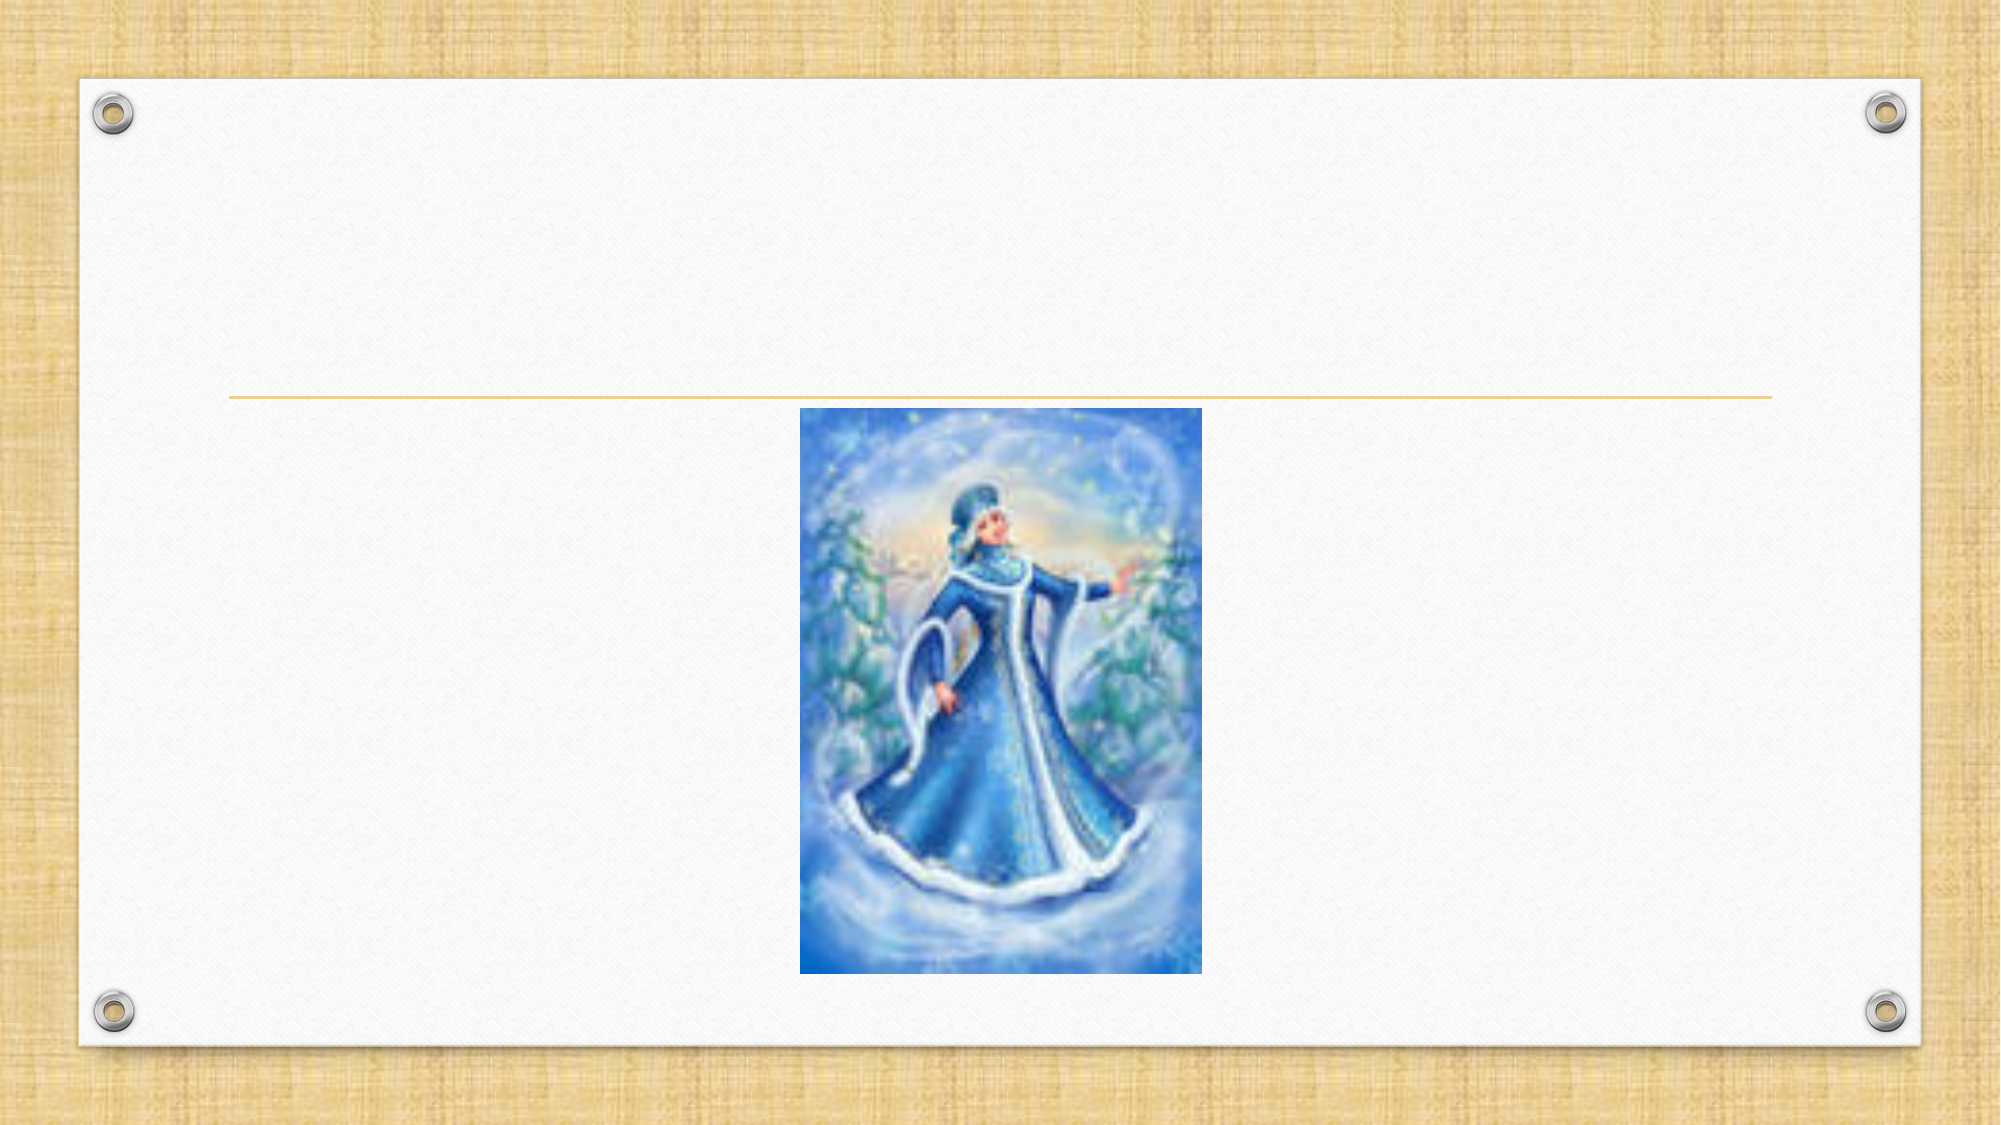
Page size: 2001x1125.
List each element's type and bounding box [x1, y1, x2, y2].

picture [0, 0, 2001, 1125]
list [799, 408, 1202, 974]
